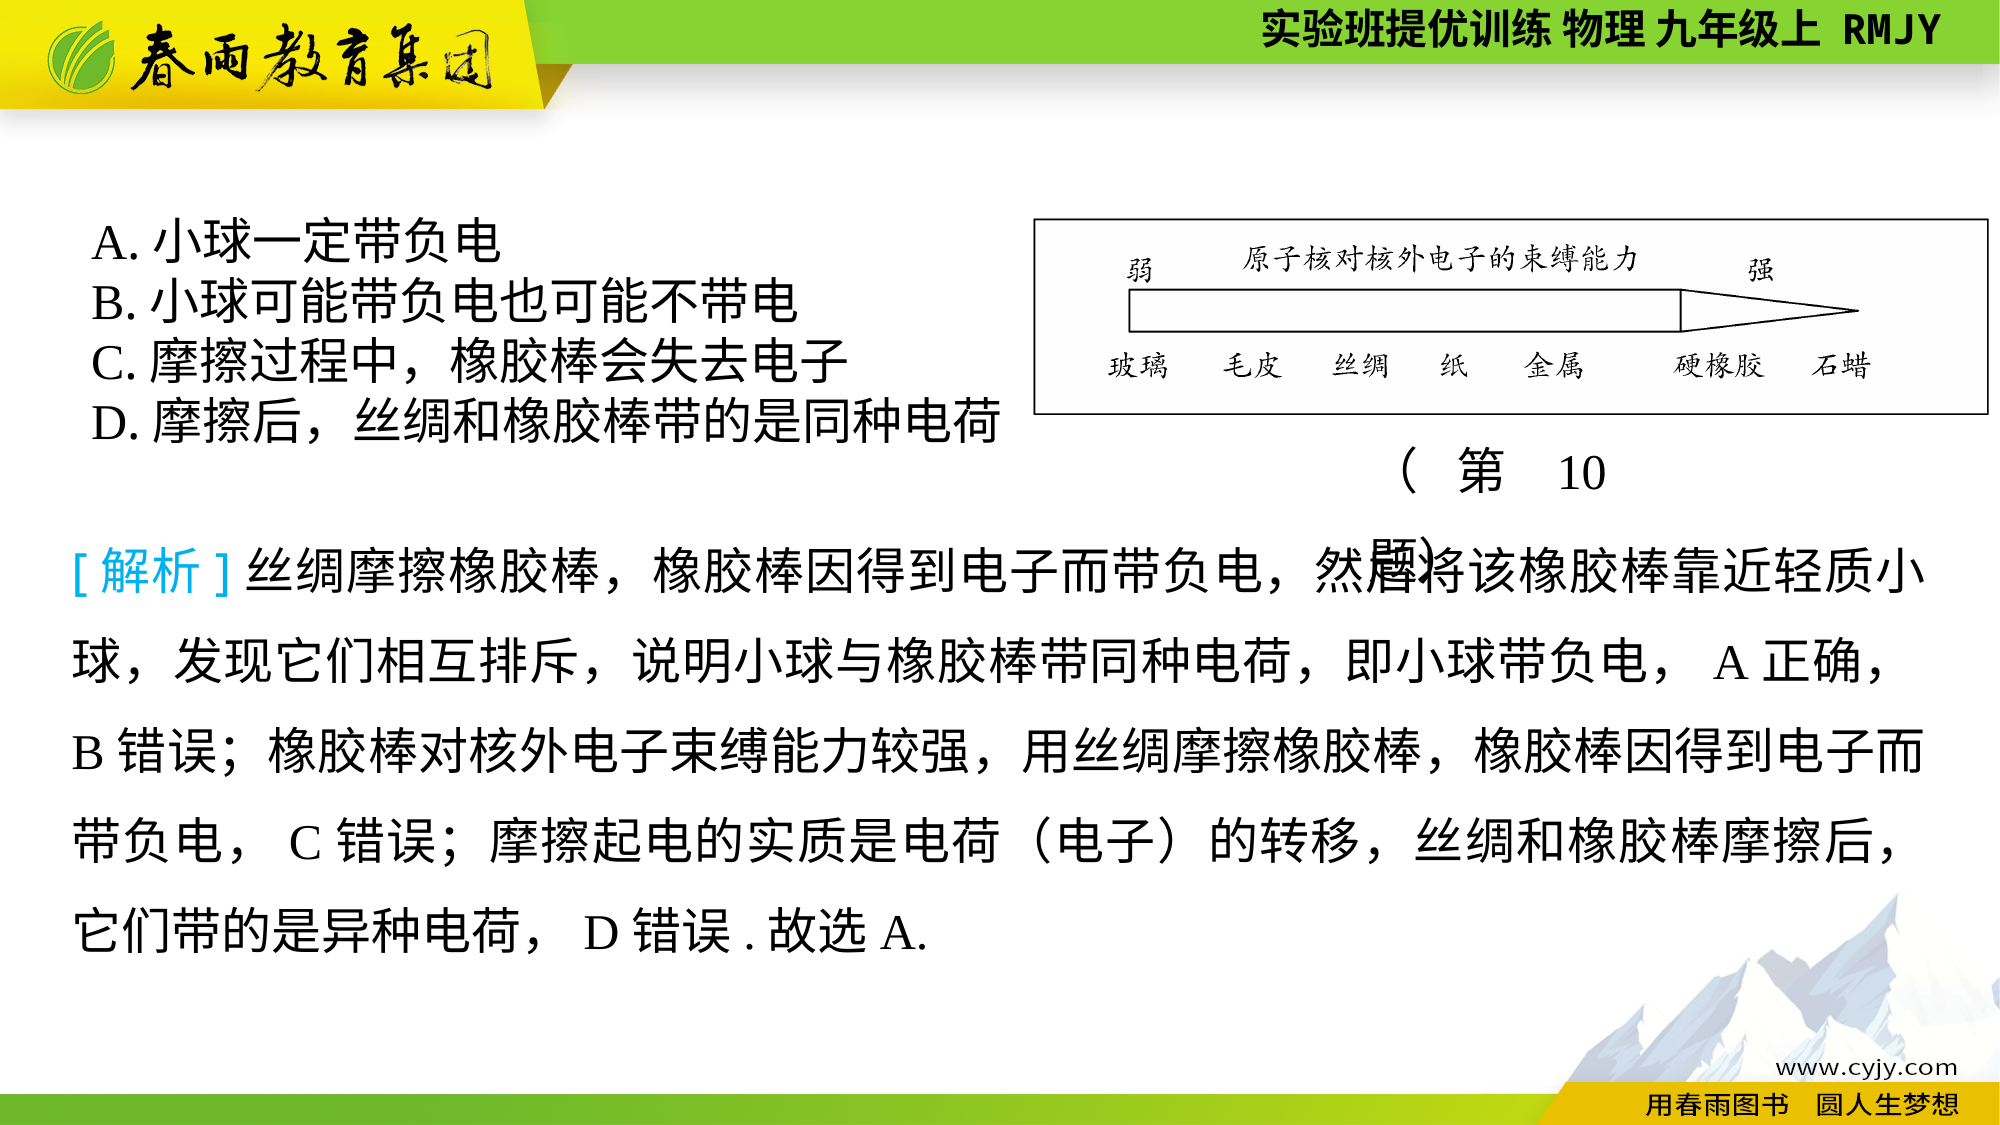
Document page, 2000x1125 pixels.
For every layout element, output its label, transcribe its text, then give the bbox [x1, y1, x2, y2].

text_box [解析]丝绸摩擦橡胶棒，橡胶棒因得到电子而带负电，然后将该橡胶棒靠近轻质小球，发现它们相互排斥，说明小球与橡胶棒带同种电荷，即小球带负电，A正确，B错误；橡胶棒对核外电子束缚能力较强，用丝绸摩擦橡胶棒，橡胶棒因得到电子而带负电，C错误；摩擦起电的实质是电荷（电子）的转移，丝绸和橡胶棒摩擦后，它们带的是异种电荷，D错误.故选A. [56, 502, 1941, 968]
text_box A.小球一定带负电 B.小球可能带负电也可能不带电 C.摩擦过程中，橡胶棒会失去电子 D.摩擦后，丝绸和橡胶棒带的是同种电荷 [76, 201, 1500, 457]
picture [0, 0, 2000, 1125]
text_box （第10题） [1353, 424, 1634, 508]
